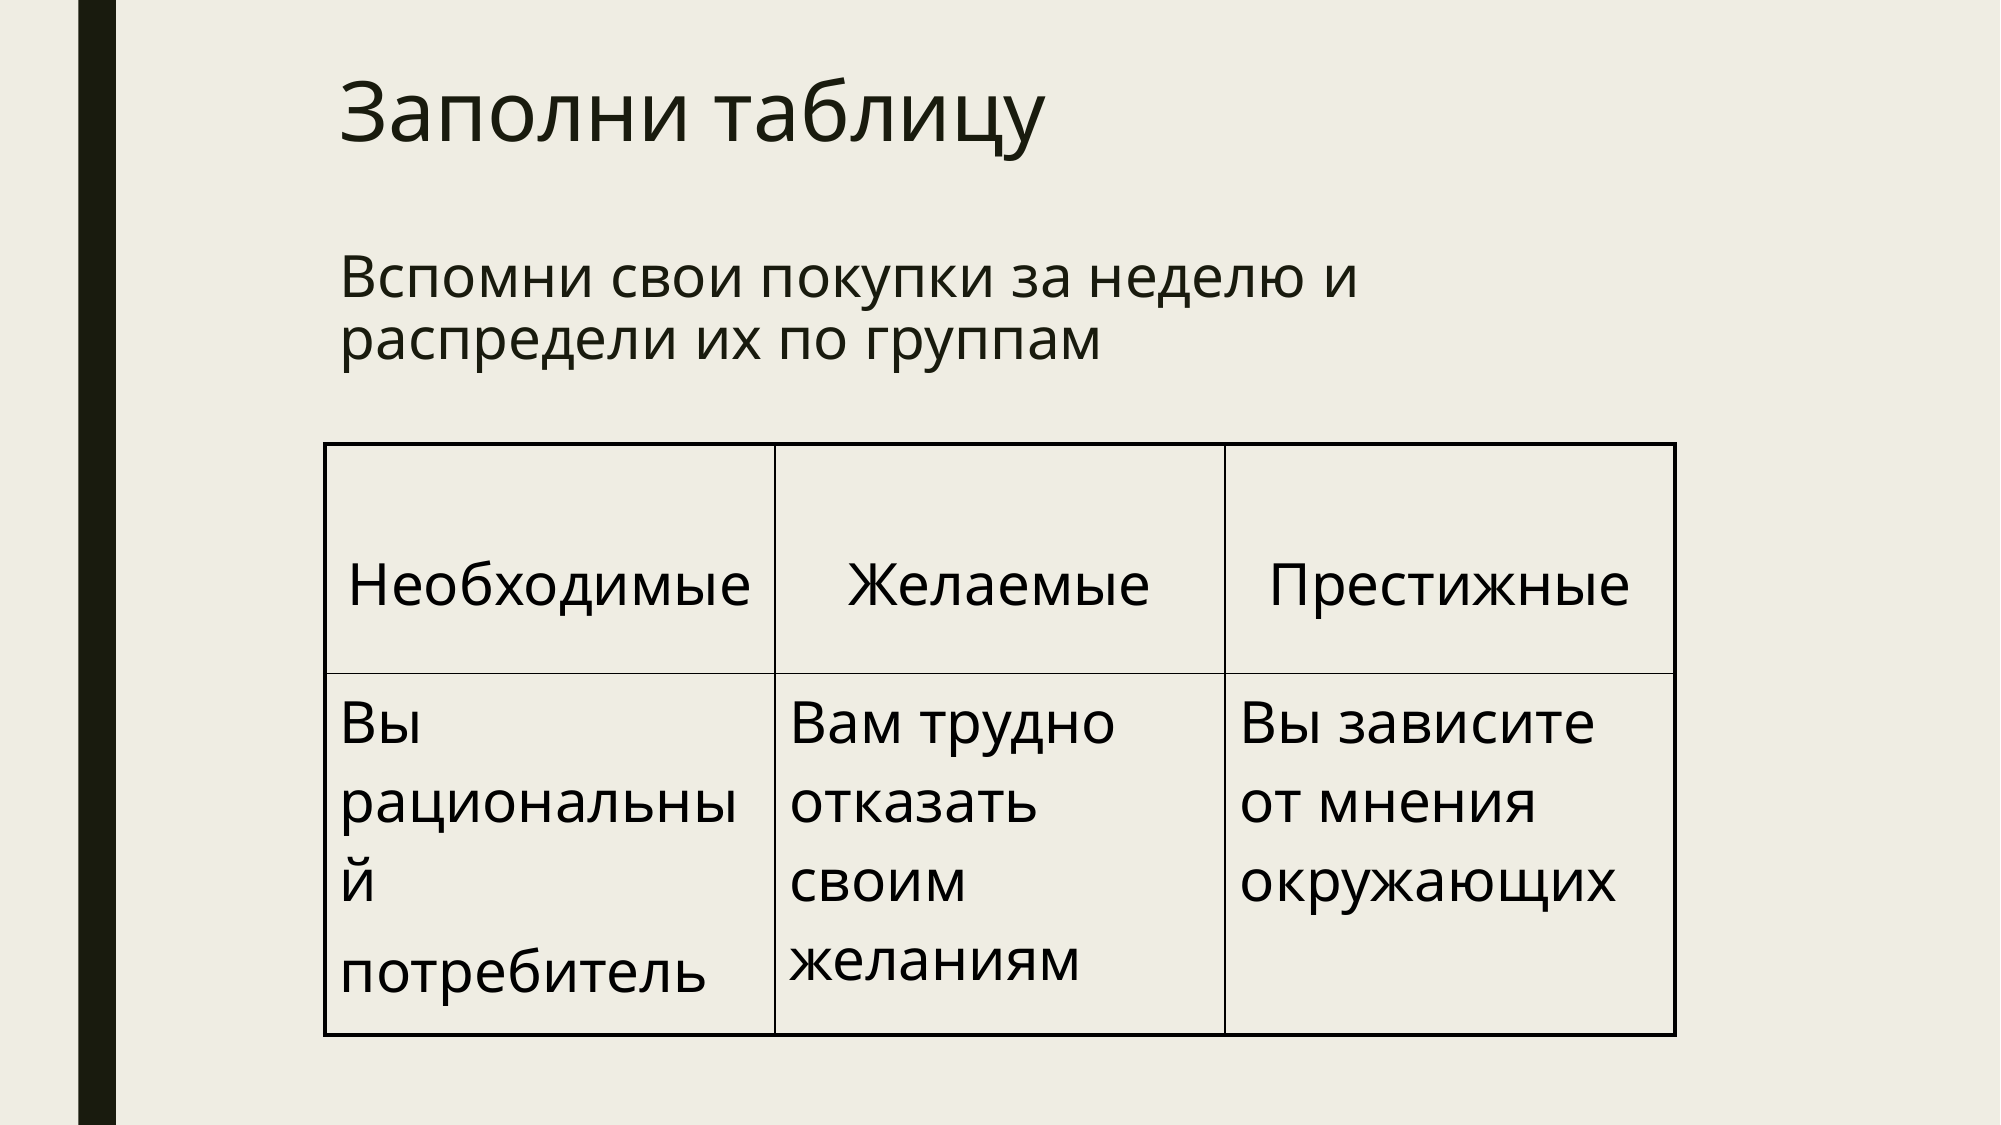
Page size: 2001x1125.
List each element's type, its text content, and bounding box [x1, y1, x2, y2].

title Заполни таблицу Вспомни свои покупки за неделю и распредели их по группам [324, 62, 1675, 398]
table_cell Вы зависите от мнения окружающих [1226, 674, 1673, 1033]
table_cell Вы рациональный потребитель [327, 674, 774, 1033]
table_header Престижные [1226, 446, 1673, 673]
table_header Необходимые [327, 446, 774, 673]
table_header Желаемые [776, 446, 1224, 673]
table_cell Вам трудно отказать своим желаниям [776, 674, 1224, 1033]
